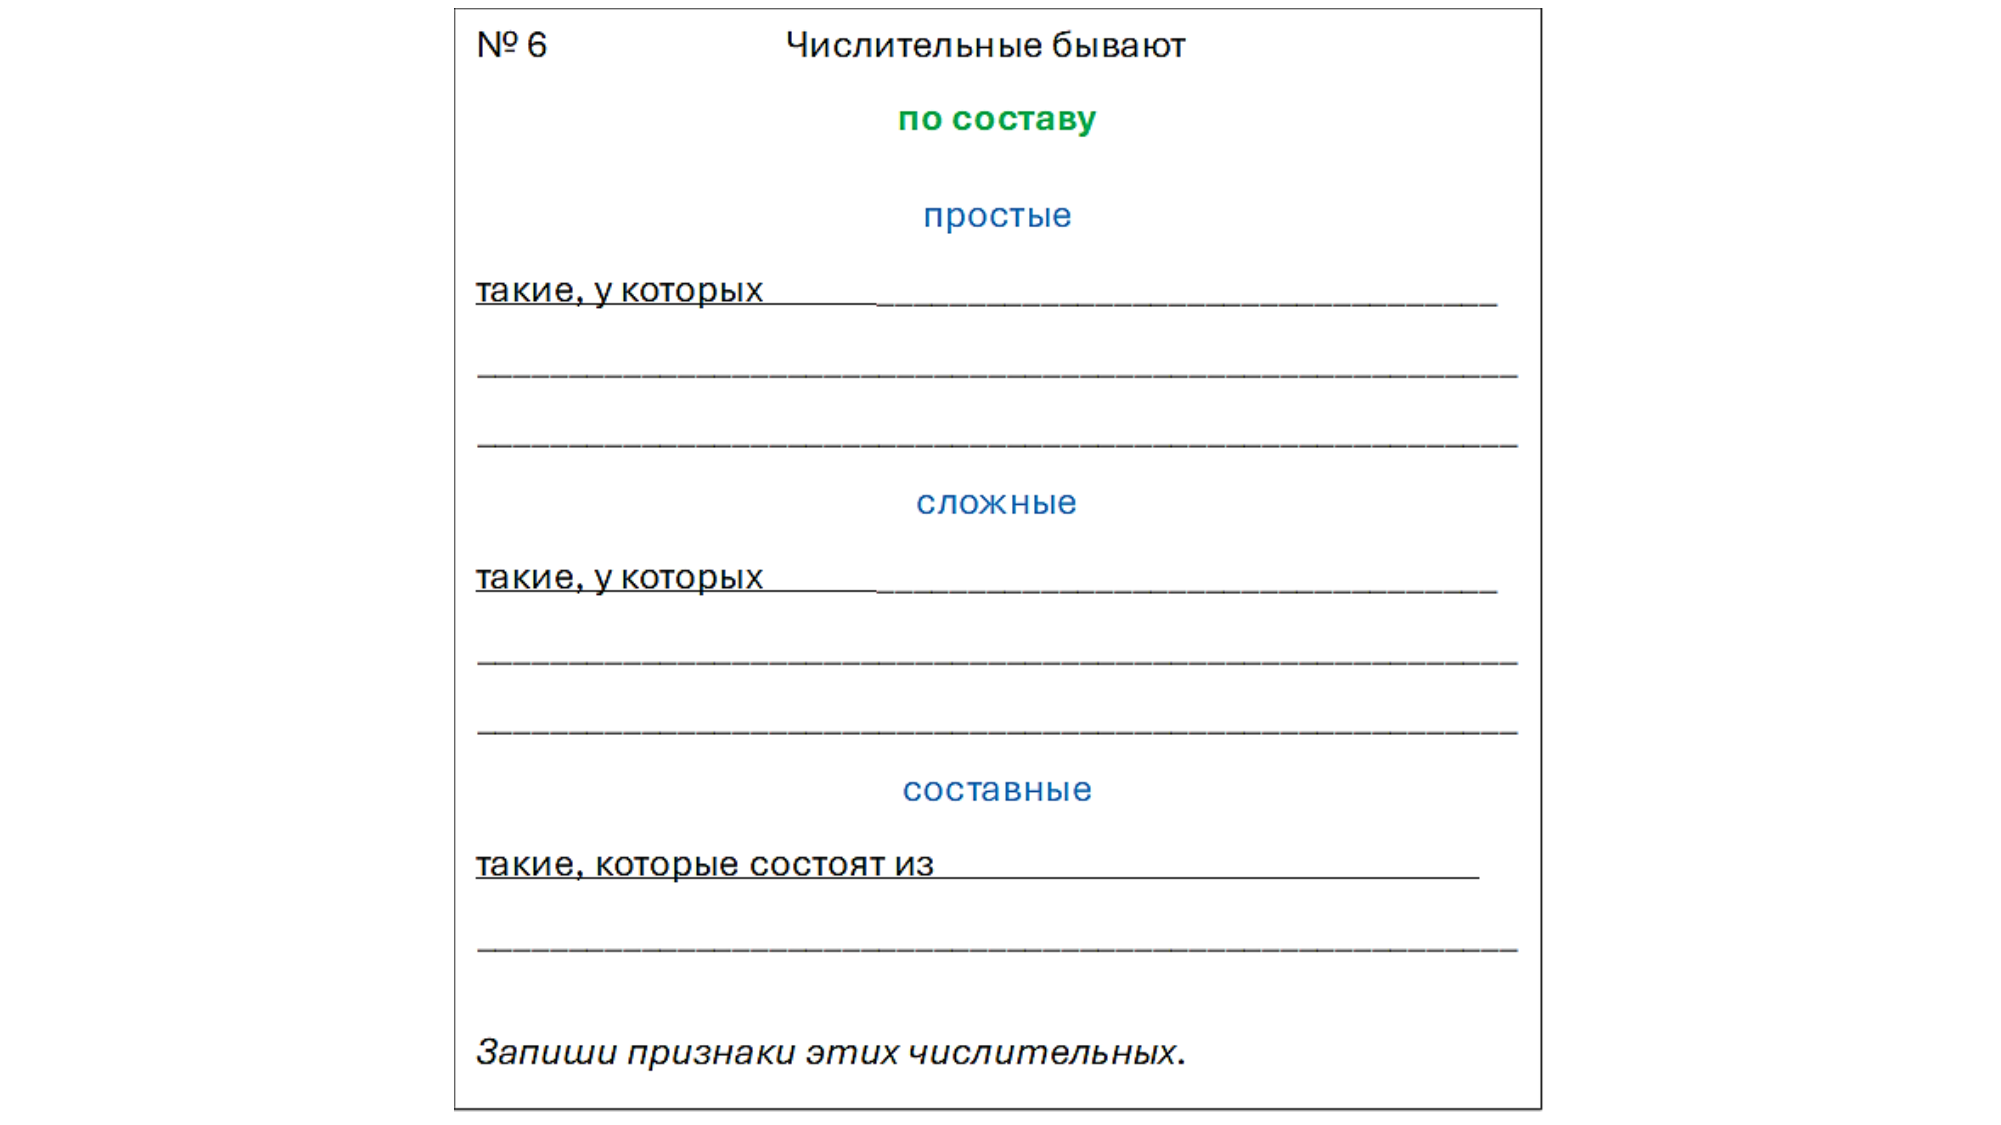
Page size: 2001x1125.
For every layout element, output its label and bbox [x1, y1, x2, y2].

picture [453, 7, 1547, 1118]
